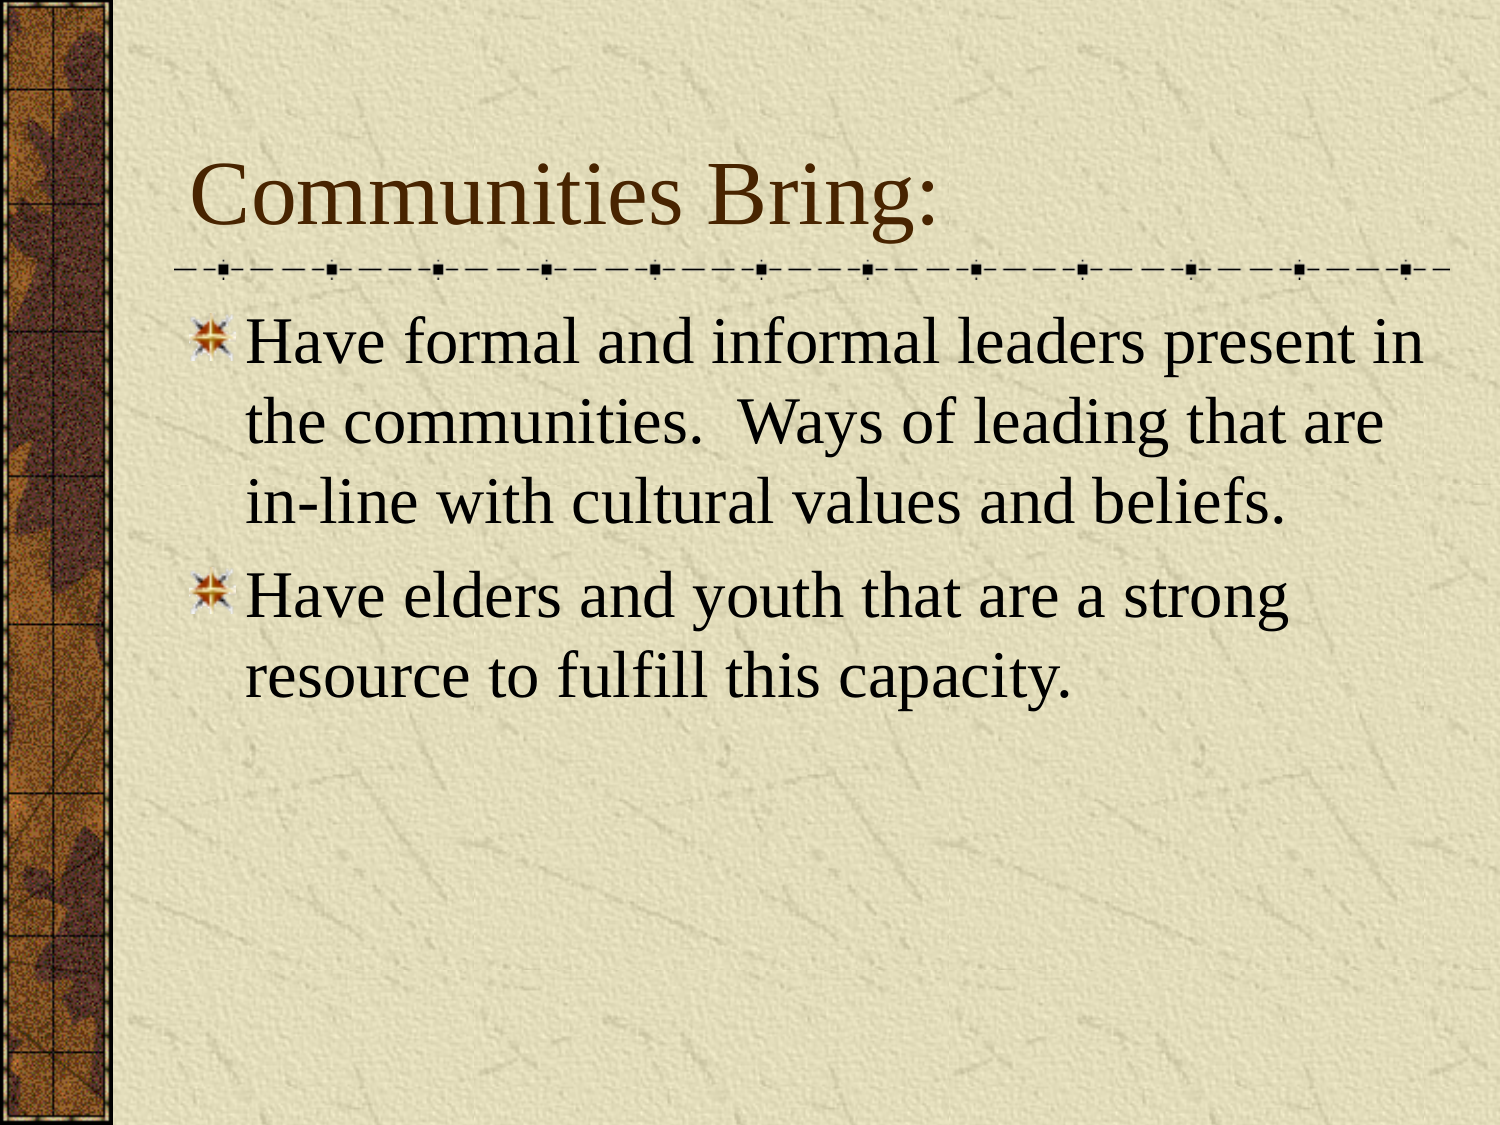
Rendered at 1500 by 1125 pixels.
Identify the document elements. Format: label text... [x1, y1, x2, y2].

title Communities Bring: [174, 62, 1451, 251]
picture [0, 0, 1500, 1125]
list Have formal and informal leaders present in the communities. Ways of leading that are in-line with cultural values and beliefs. Have elders and youth that are a strong resource to fulfill this capacity. [173, 289, 1449, 965]
